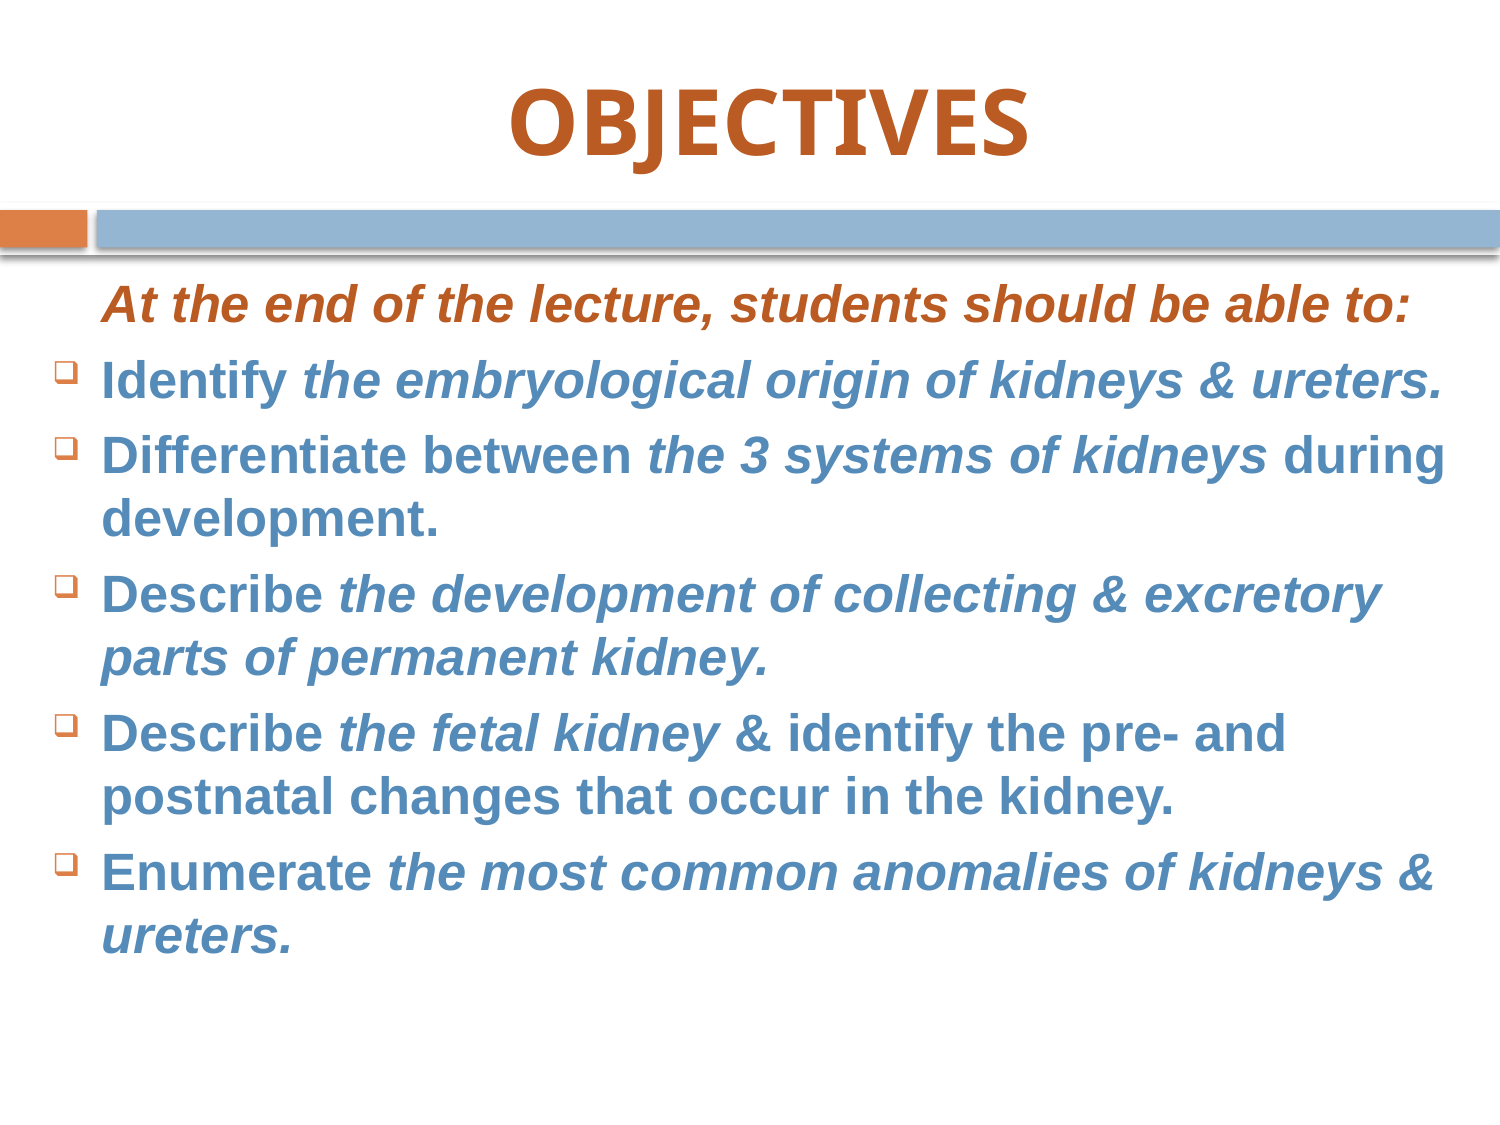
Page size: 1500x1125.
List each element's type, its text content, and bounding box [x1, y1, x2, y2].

title OBJECTIVES [100, 37, 1438, 200]
list At the end of the lecture, students should be able to: Identify the embryological origin of kidneys & ureters. Differentiate between the 3 systems of kidneys during development. Describe the development of collecting & excretory parts of permanent kidney. Describe the fetal kidney & identify the pre- and postnatal changes that occur in the kidney. Enumerate the most common anomalies of kidneys & ureters. [37, 262, 1463, 1088]
